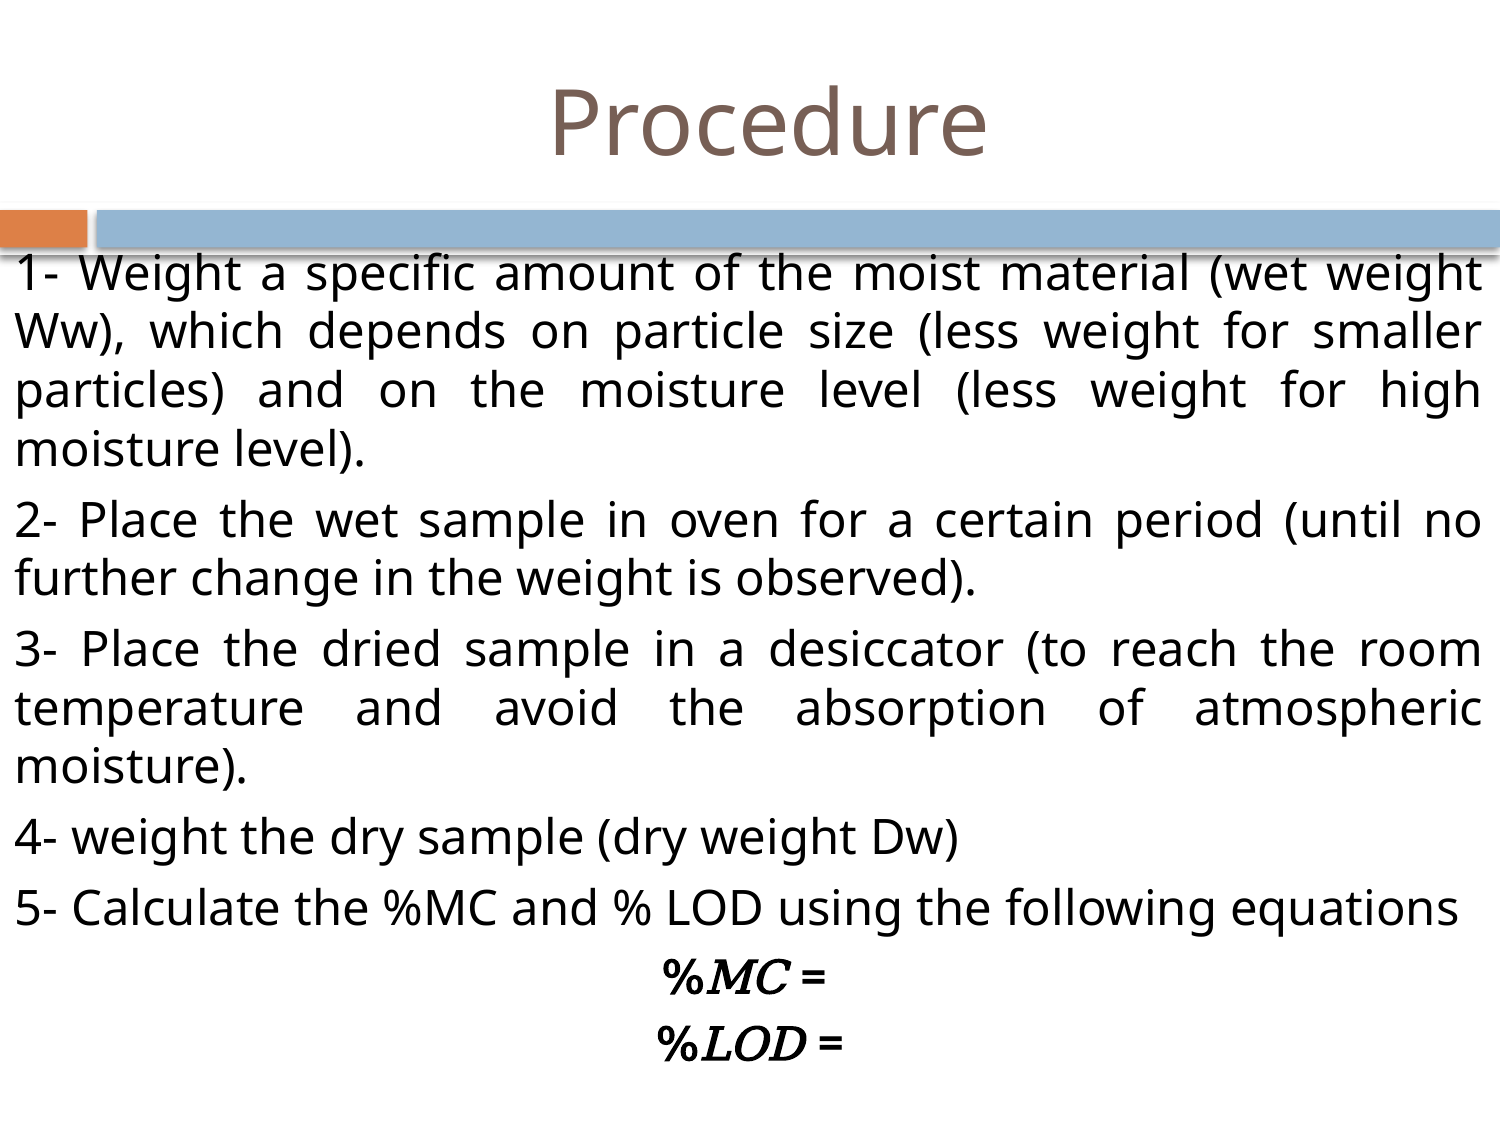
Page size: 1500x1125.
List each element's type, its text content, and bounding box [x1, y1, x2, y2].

title Procedure [100, 37, 1438, 200]
